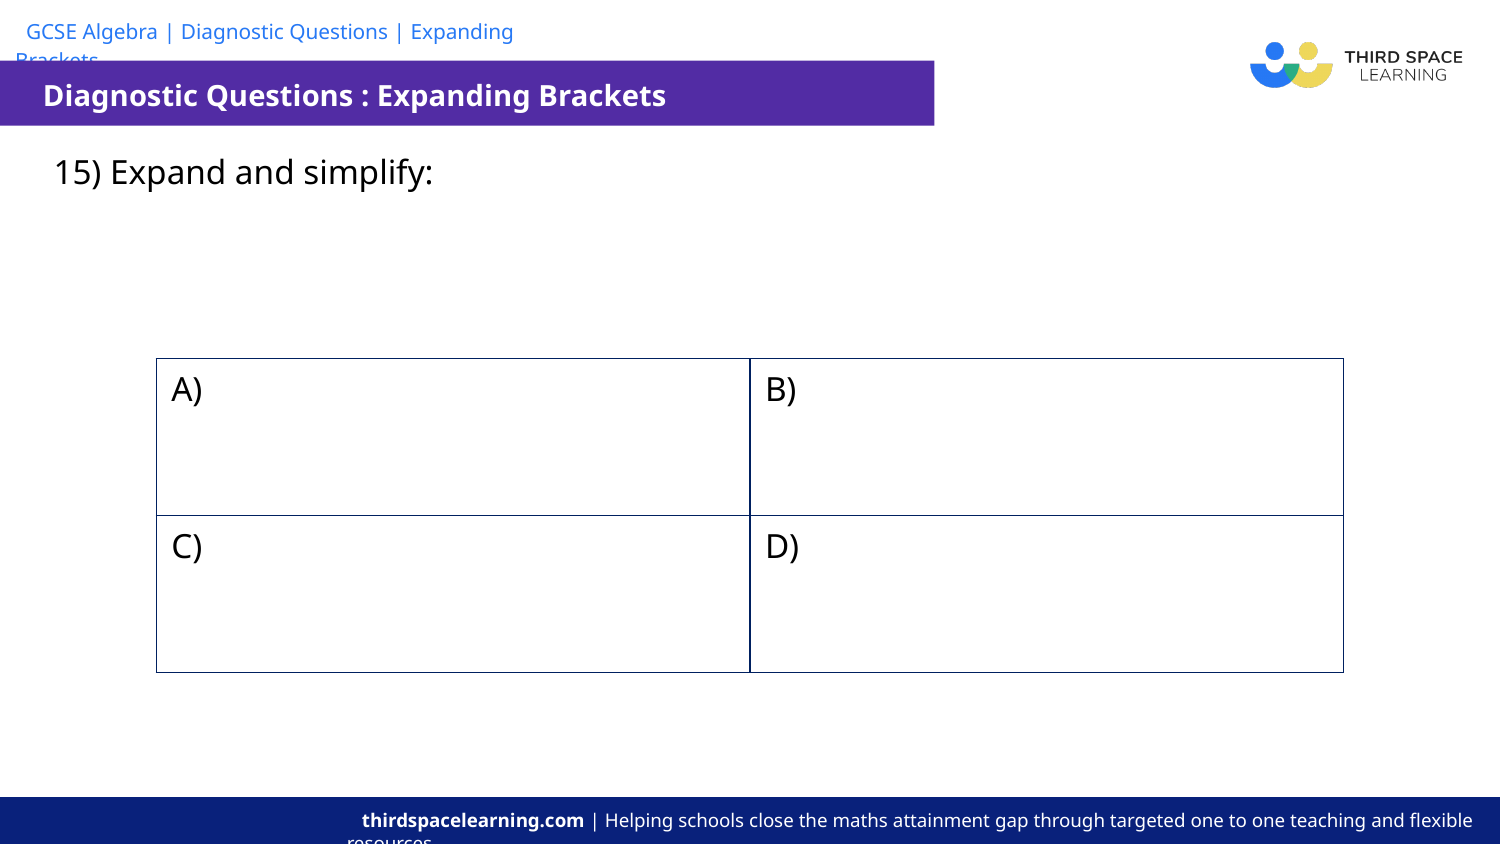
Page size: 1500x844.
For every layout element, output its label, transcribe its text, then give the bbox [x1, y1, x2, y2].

picture [1250, 33, 1465, 99]
text_box Diagnostic Questions : Expanding Brackets [27, 61, 778, 127]
